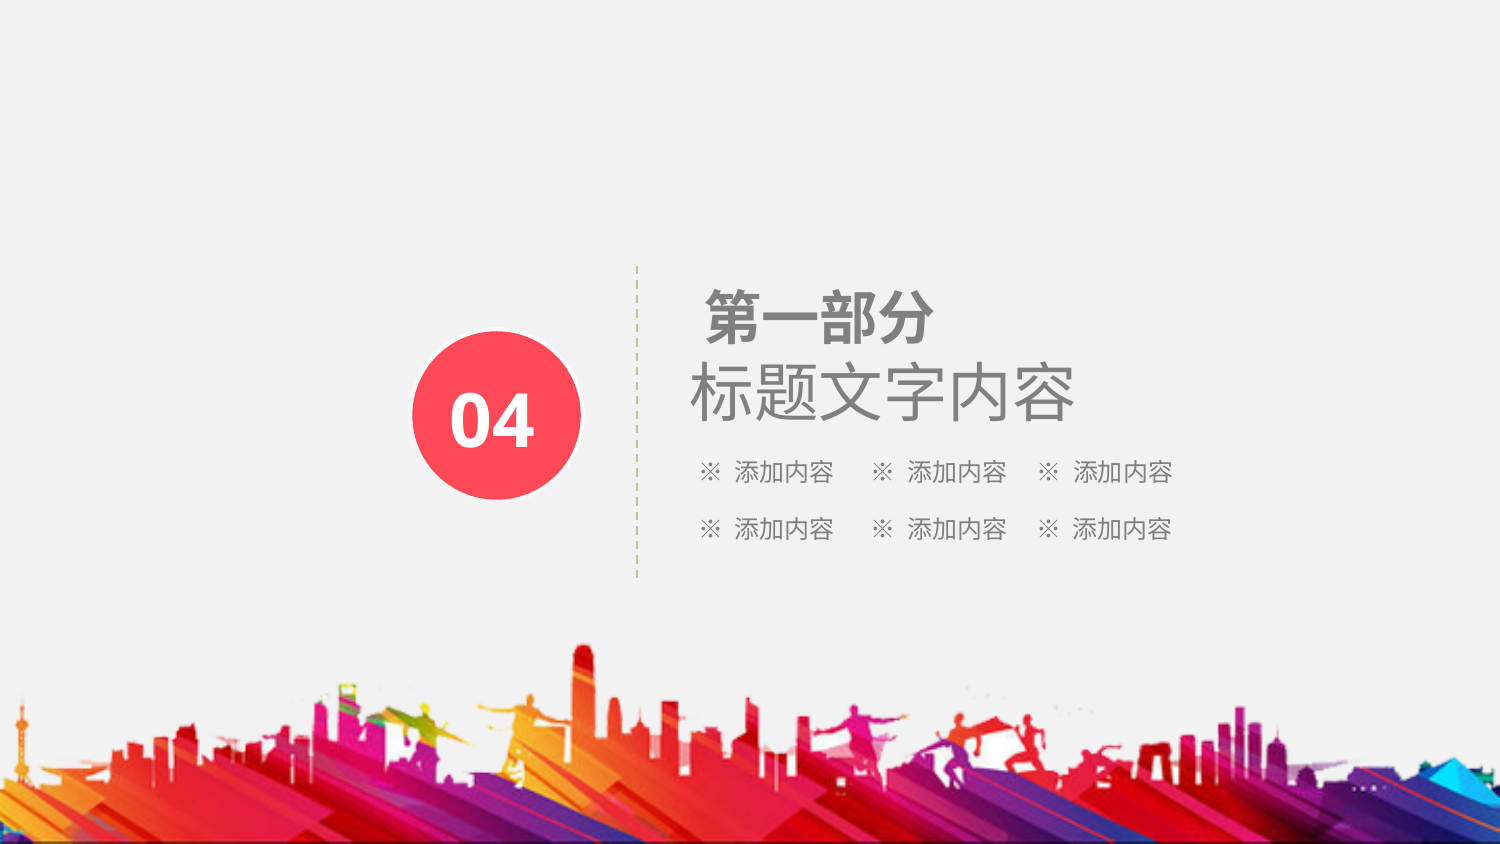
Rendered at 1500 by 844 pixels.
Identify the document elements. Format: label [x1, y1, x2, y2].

text_box [408, 327, 585, 504]
picture [0, 0, 1500, 844]
